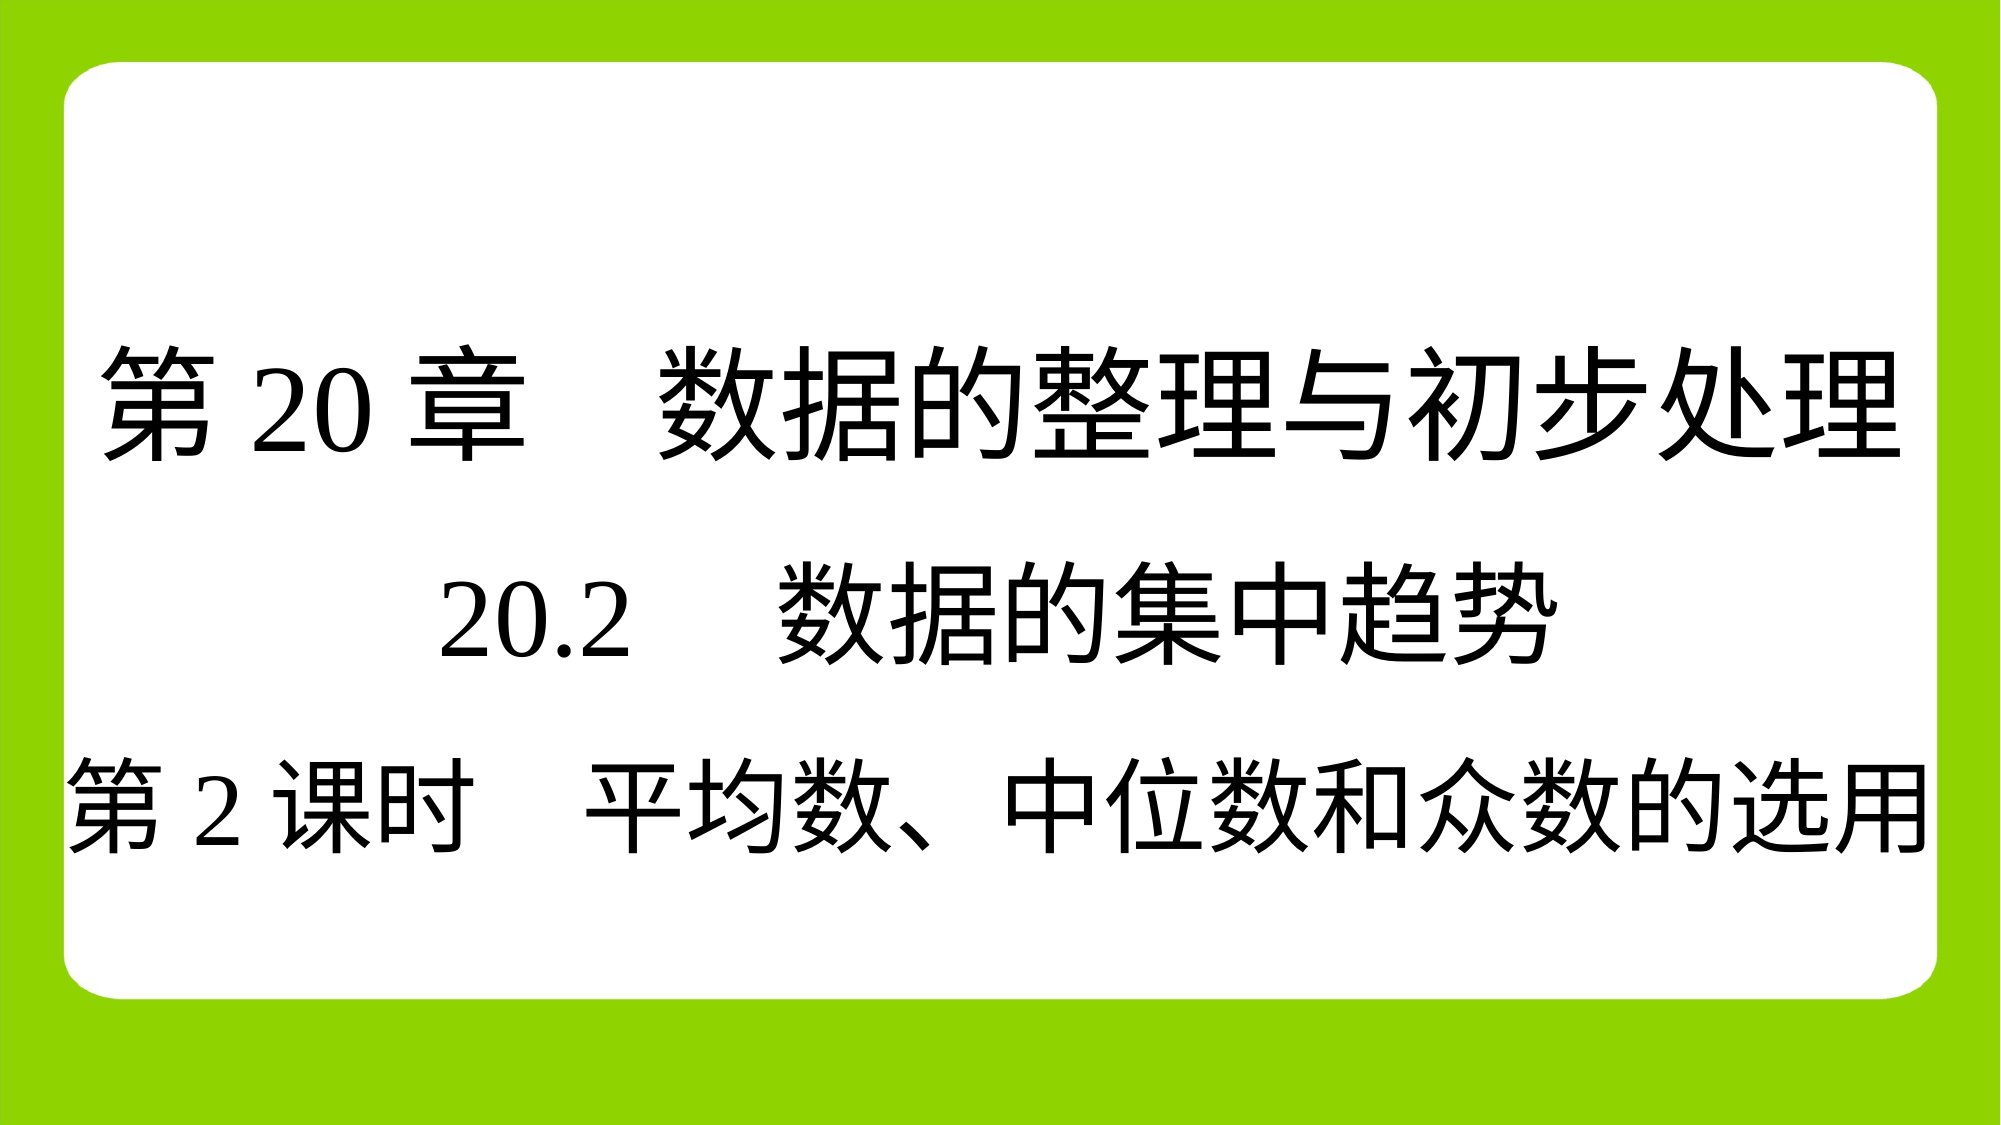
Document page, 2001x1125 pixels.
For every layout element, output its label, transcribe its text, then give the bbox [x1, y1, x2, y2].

text_box 第20章 数据的整理与初步处理 20.2 数据的集中趋势 第2课时 平均数、中位数和众数的选用 [0, 243, 2000, 874]
picture [0, 0, 2001, 1125]
